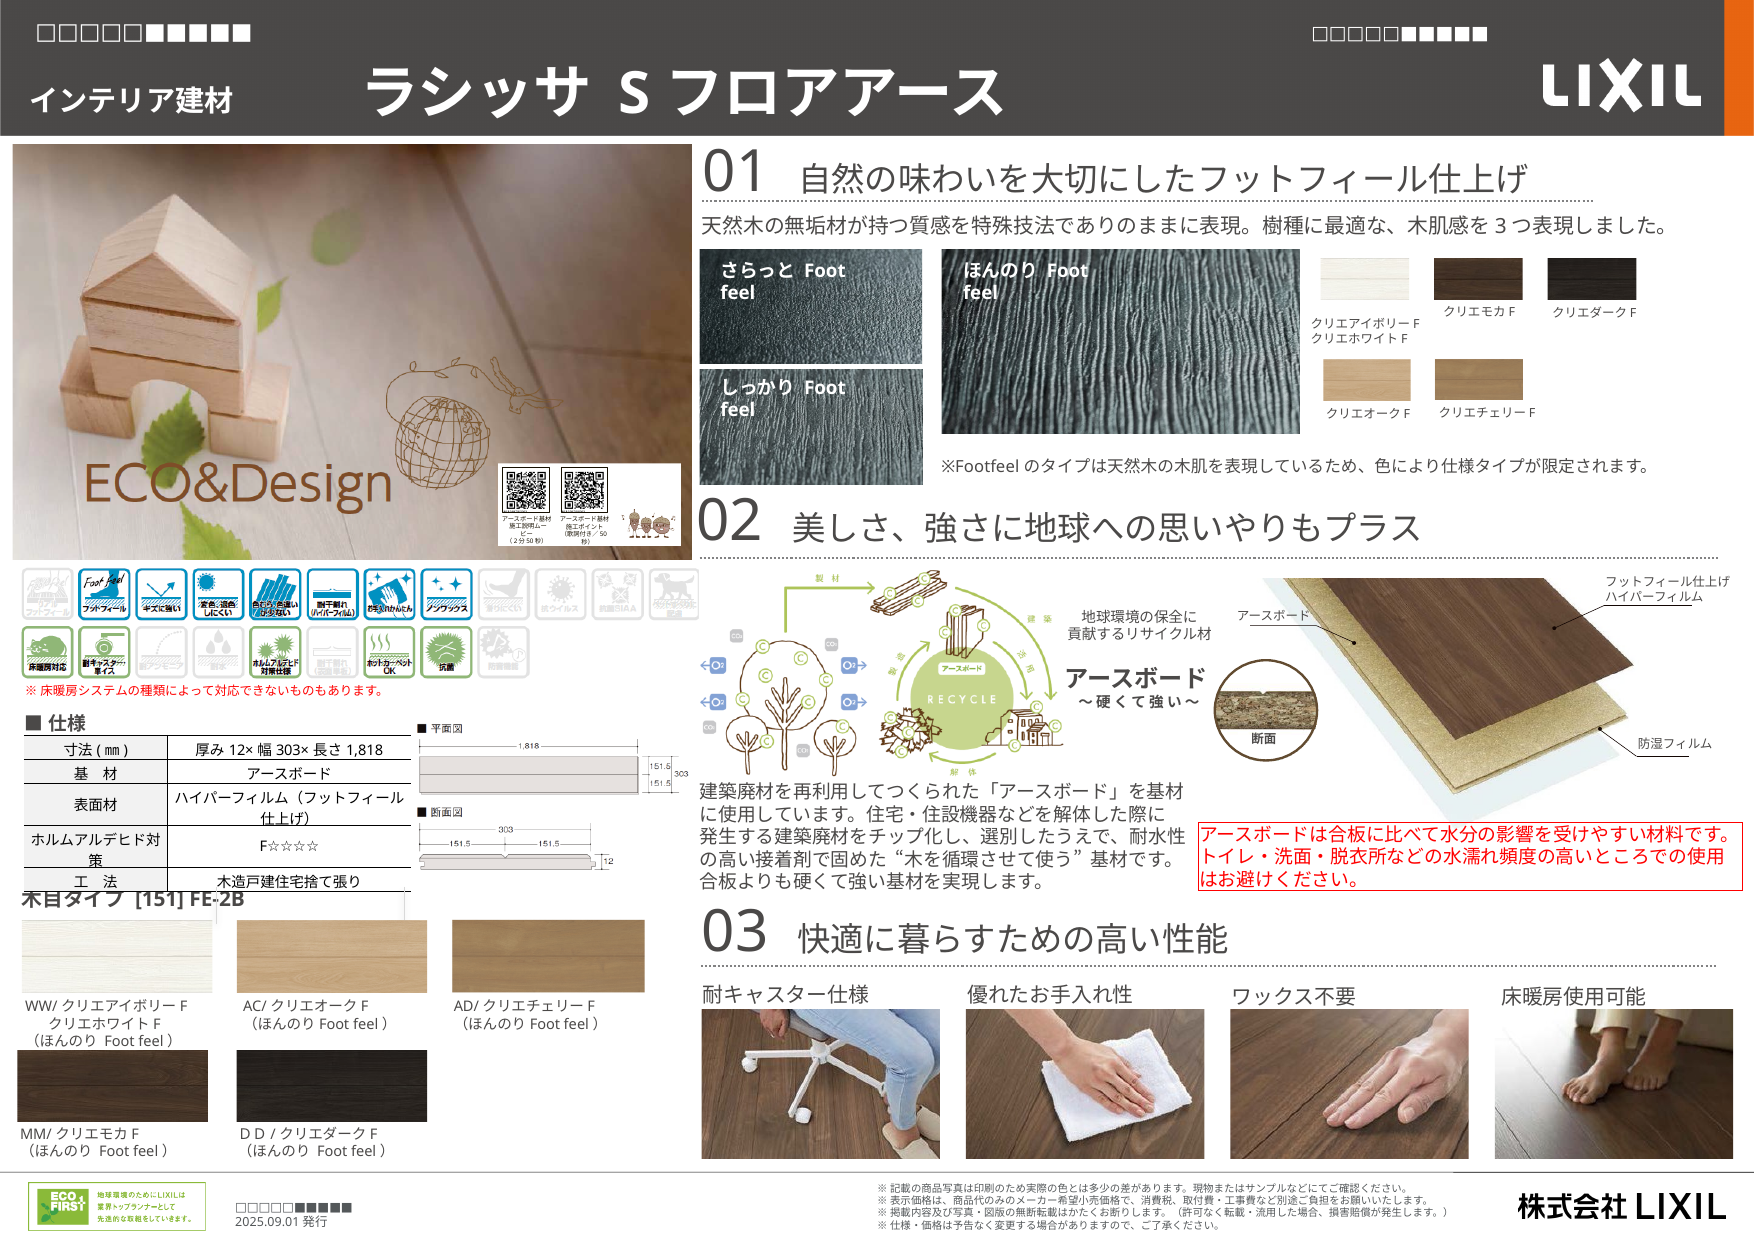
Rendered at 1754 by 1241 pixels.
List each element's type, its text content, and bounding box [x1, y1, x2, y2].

text_box インテリア建材 [29, 82, 235, 118]
text_box [965, 1009, 1205, 1159]
table_cell F☆☆☆☆ [168, 826, 410, 867]
text_box ※Footfeelのタイプは天然木の木肌を表現しているため、色により仕様タイプが限定されます。 [939, 455, 1716, 476]
picture [1433, 258, 1523, 301]
text_box 木目タイプ [151] FE-2B [21, 891, 212, 911]
picture [14, 564, 1066, 778]
table_header 寸法(㎜) [24, 736, 167, 759]
picture [236, 1050, 428, 1122]
text_box WW/クリエアイボリーF クリエホワイトF （ほんのり Foot feel） [23, 997, 231, 1050]
text_box [701, 1009, 940, 1159]
picture [1547, 258, 1637, 301]
text_box ＤＤ/クリエダークF （ほんのり Foot feel） [236, 1124, 439, 1160]
table_cell アースボード [168, 760, 410, 783]
text_box 03 快適に暮らすための高い性能 [700, 893, 1624, 964]
text_box 02 美しさ、強さに地球への思いやりもプラス [697, 482, 1619, 553]
table_cell 基 材 [24, 760, 167, 783]
text_box ラシッサ Sフロアアース [359, 54, 1008, 126]
text_box AC/クリエオークF （ほんのりFoot feel） [241, 998, 431, 1033]
text_box AD/クリエチェリーF （ほんのりFoot feel） [452, 1001, 643, 1033]
text_box 地球環境の保全に 貢献するリサイクル材 [1071, 607, 1209, 642]
text_box 耐キャスター仕様 [701, 978, 921, 1007]
text_box 01 自然の味わいを大切にしたフットフィール仕上げ [701, 133, 1625, 204]
table_cell ホルムアルデヒド対策 [24, 826, 167, 867]
text_box ワックス不要 [1229, 979, 1449, 1009]
text_box クリエオークF [1324, 405, 1423, 421]
text_box 天然木の無垢材が持つ質感を特殊技法でありのままに表現。樹種に最適な、木肌感を3つ表現しました。 [700, 214, 1718, 238]
picture [1518, 1193, 1726, 1219]
picture [415, 722, 690, 871]
table_header 厚み12×幅303×長さ1,818 [168, 736, 410, 759]
table_cell 工 法 [24, 868, 167, 891]
text_box クリエダークF [1550, 305, 1644, 321]
text_box [1230, 1009, 1469, 1159]
text_box ※床暖房システムの種類によって対応できないものもあります。 [24, 688, 693, 698]
text_box ■仕様 [23, 711, 98, 735]
text_box 建築廃材を再利用してつくられた「アースボード」を基材に使用しています。住宅・住設機器などを解体した際に 発生する建築廃材をチップ化し、選別したうえで、耐水性の高い接着剤で固めた “木を循環させて使う” 基材です。 合板よりも硬くて強い基材を実現します。 [699, 780, 1196, 893]
text_box 床暖房使用可能 [1500, 979, 1693, 1009]
picture [1323, 359, 1411, 402]
table_cell 表面材 [24, 784, 167, 825]
text_box □□□□□■■■■■ 2025.09.01発行 [235, 1199, 442, 1230]
picture [699, 249, 923, 364]
picture [0, 0, 1754, 136]
text_box アースボード ～ 硬 く て 強 い ～ [1071, 642, 1209, 711]
text_box MM/クリエモカF （ほんのり Foot feel） [18, 1130, 202, 1160]
picture [941, 249, 1301, 434]
text_box アースボードは合板に比べて水分の影響を受けやすい材料です。トイレ・洗面・脱衣所などの水濡れ頻度の高いところでの使用はお避けください。 [1197, 822, 1743, 890]
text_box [1214, 572, 1754, 845]
text_box □□□□□■■■■■ [1310, 21, 1489, 44]
text_box [1494, 1009, 1734, 1159]
text_box クリエチェリーF [1437, 405, 1569, 421]
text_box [497, 463, 682, 547]
picture [12, 143, 693, 560]
table_cell ハイパーフィルム（フットフィール仕上げ） [168, 784, 410, 825]
picture [1320, 258, 1410, 301]
table_cell 木造戸建住宅捨て張り [168, 868, 411, 891]
picture [21, 920, 213, 993]
text_box クリエアイボリーF クリエホワイトF [1309, 315, 1427, 346]
picture [451, 918, 645, 993]
picture [28, 1182, 206, 1231]
text_box □□□□□■■■■■ [35, 16, 254, 44]
text_box 優れたお手入れ性 [966, 978, 1163, 1007]
picture [236, 920, 428, 993]
picture [699, 369, 924, 485]
picture [17, 1050, 209, 1122]
text_box クリエモカF [1441, 303, 1540, 319]
text_box 木目タイプ [151] FE-2B [221, 892, 282, 911]
picture [1434, 358, 1524, 400]
